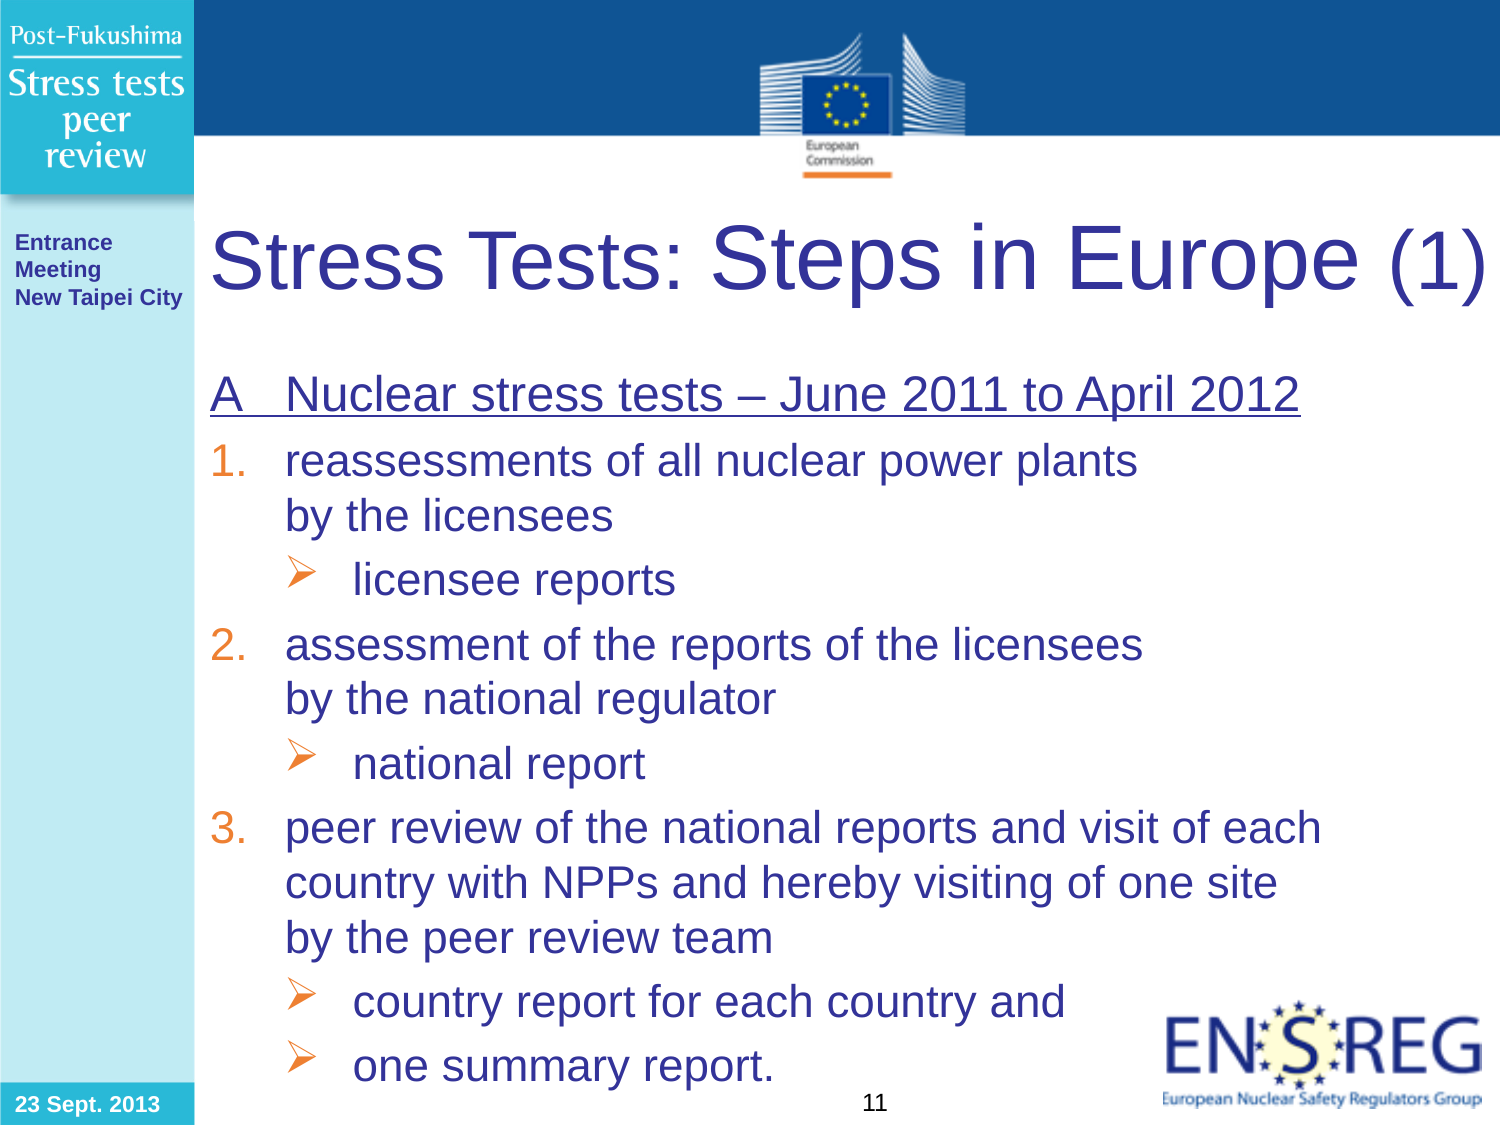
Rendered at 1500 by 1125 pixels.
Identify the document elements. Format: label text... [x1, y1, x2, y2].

list A Nuclear stress tests – June 2011 to April 2012 reassessments of all nuclear power plants by the licensees licensee reports assessment of the reports of the licensees by the national regulator national report peer review of the national reports and visit of each country with NPPs and hereby visiting of one site by the peer review team country report for each country and one summary report. [194, 354, 1483, 955]
picture [0, 0, 1500, 1125]
picture [1163, 999, 1482, 1109]
title Stress Tests: Steps in Europe (1) [194, 229, 1500, 334]
